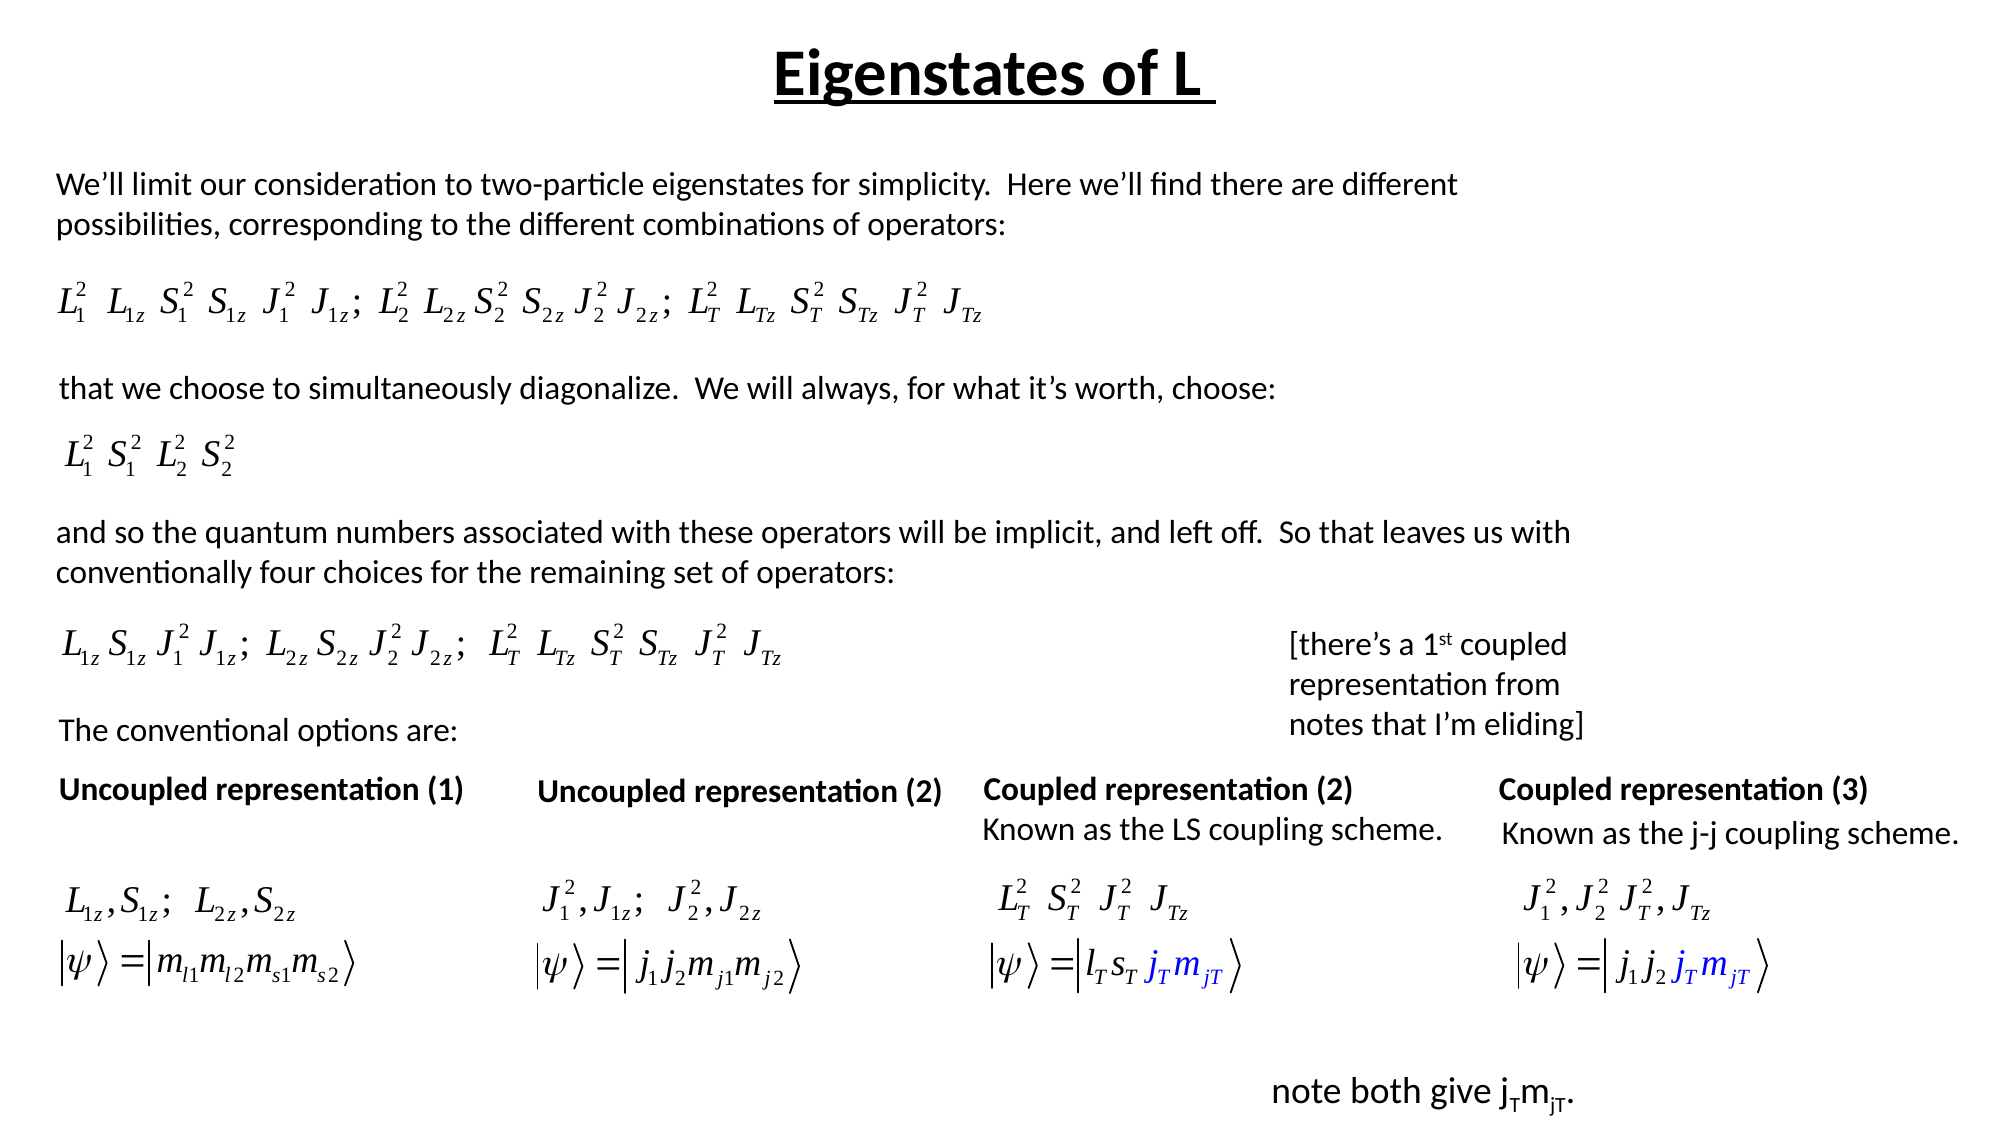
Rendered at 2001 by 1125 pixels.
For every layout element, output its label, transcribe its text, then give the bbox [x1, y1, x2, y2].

text_box note both give jTmjT. [1256, 1058, 1598, 1125]
text_box Coupled representation (3) [1484, 759, 1885, 815]
text_box that we choose to simultaneously diagonalize. We will always, for what it’s worth, choose: [43, 358, 1294, 414]
text_box Eigenstates of L [759, 21, 1277, 117]
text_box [51, 614, 801, 675]
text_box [58, 425, 242, 486]
text_box Known as the j-j coupling scheme. [1487, 803, 1998, 859]
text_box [984, 868, 1249, 1001]
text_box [51, 272, 1000, 332]
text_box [54, 874, 363, 994]
text_box Uncoupled representation (2) [522, 761, 959, 817]
text_box and so the quantum numbers associated with these operators will be implicit, and left off. So that leaves us with conventionally four choices for the remaining set of operators: [40, 503, 1639, 598]
text_box We’ll limit our consideration to two-particle eigenstates for simplicity. Here we’ll find there are different possibilities, corresponding to the different combinations of operators: [40, 154, 1624, 250]
text_box Coupled representation (2) [969, 759, 1370, 800]
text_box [530, 869, 808, 1002]
text_box [there’s a 1st coupled representation from notes that I’m eliding] [1273, 615, 1624, 750]
text_box Known as the LS coupling scheme. [967, 800, 1478, 855]
text_box Uncoupled representation (1) [44, 760, 481, 815]
text_box The conventional options are: [43, 700, 475, 756]
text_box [1511, 868, 1776, 1001]
